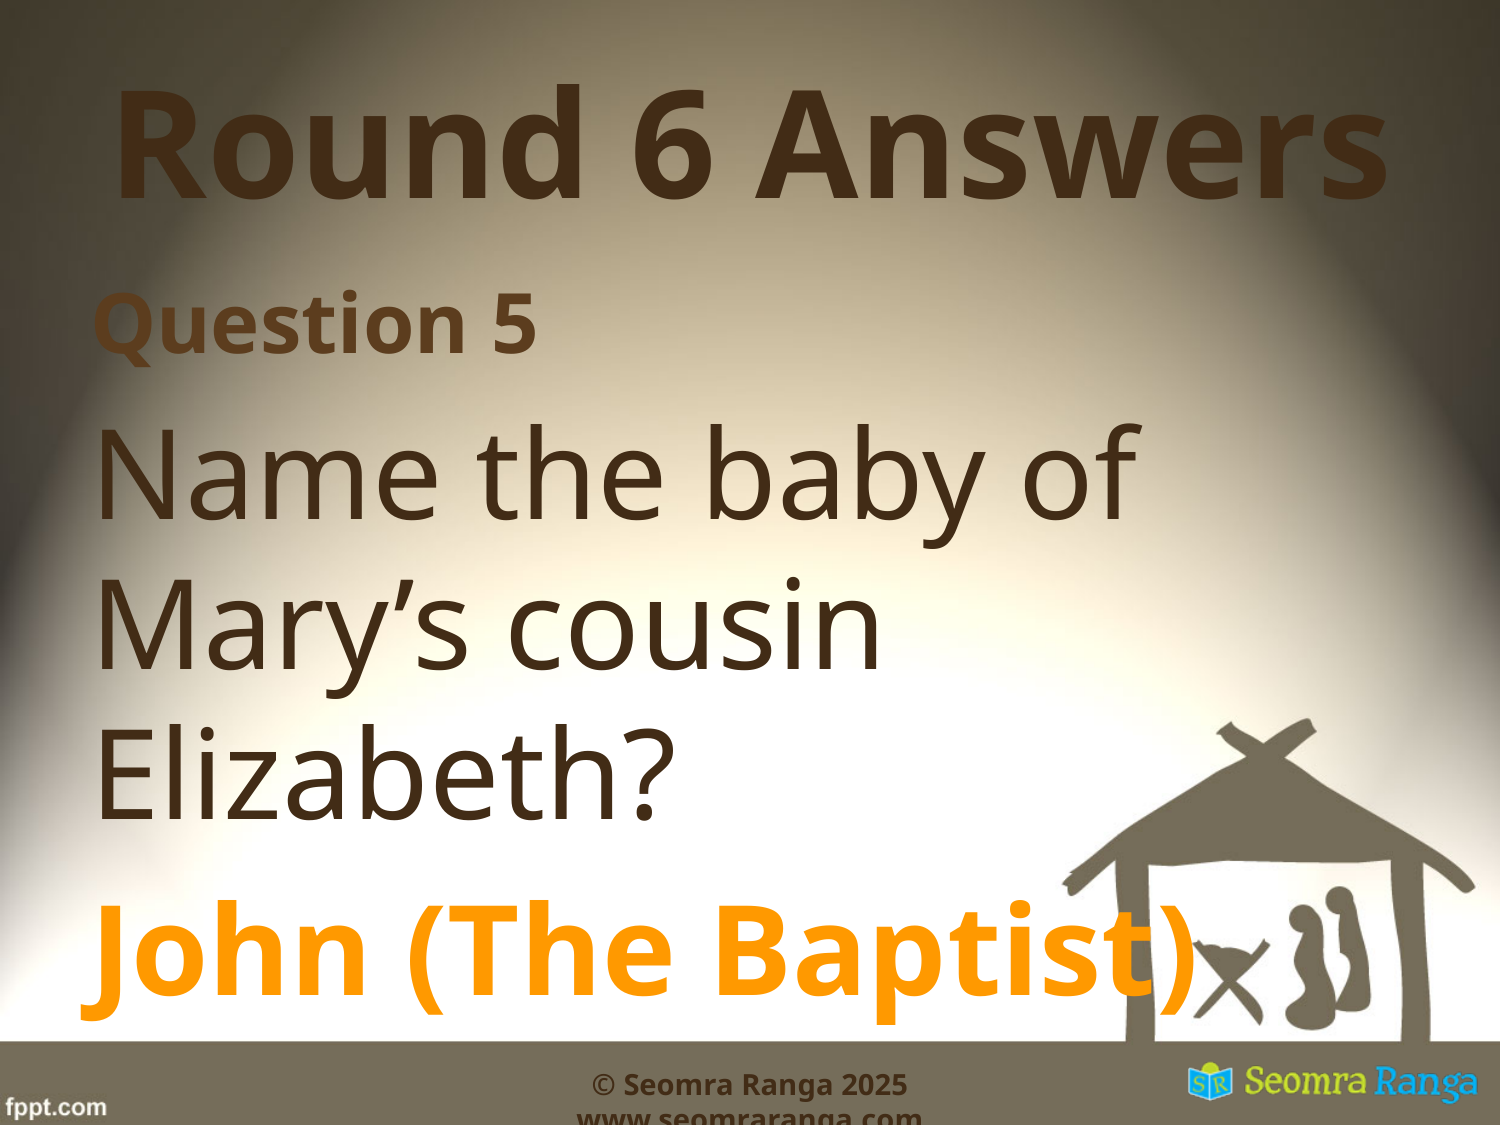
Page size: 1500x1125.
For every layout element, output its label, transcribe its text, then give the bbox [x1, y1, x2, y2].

list Question 5 Name the baby of Mary’s cousin Elizabeth? John (The Baptist) [75, 262, 1425, 1005]
picture [0, 0, 1500, 1125]
text_box © Seomra Ranga 2025 www.seomraranga.com [401, 1058, 1099, 1125]
title Round 6 Answers [75, 45, 1425, 233]
